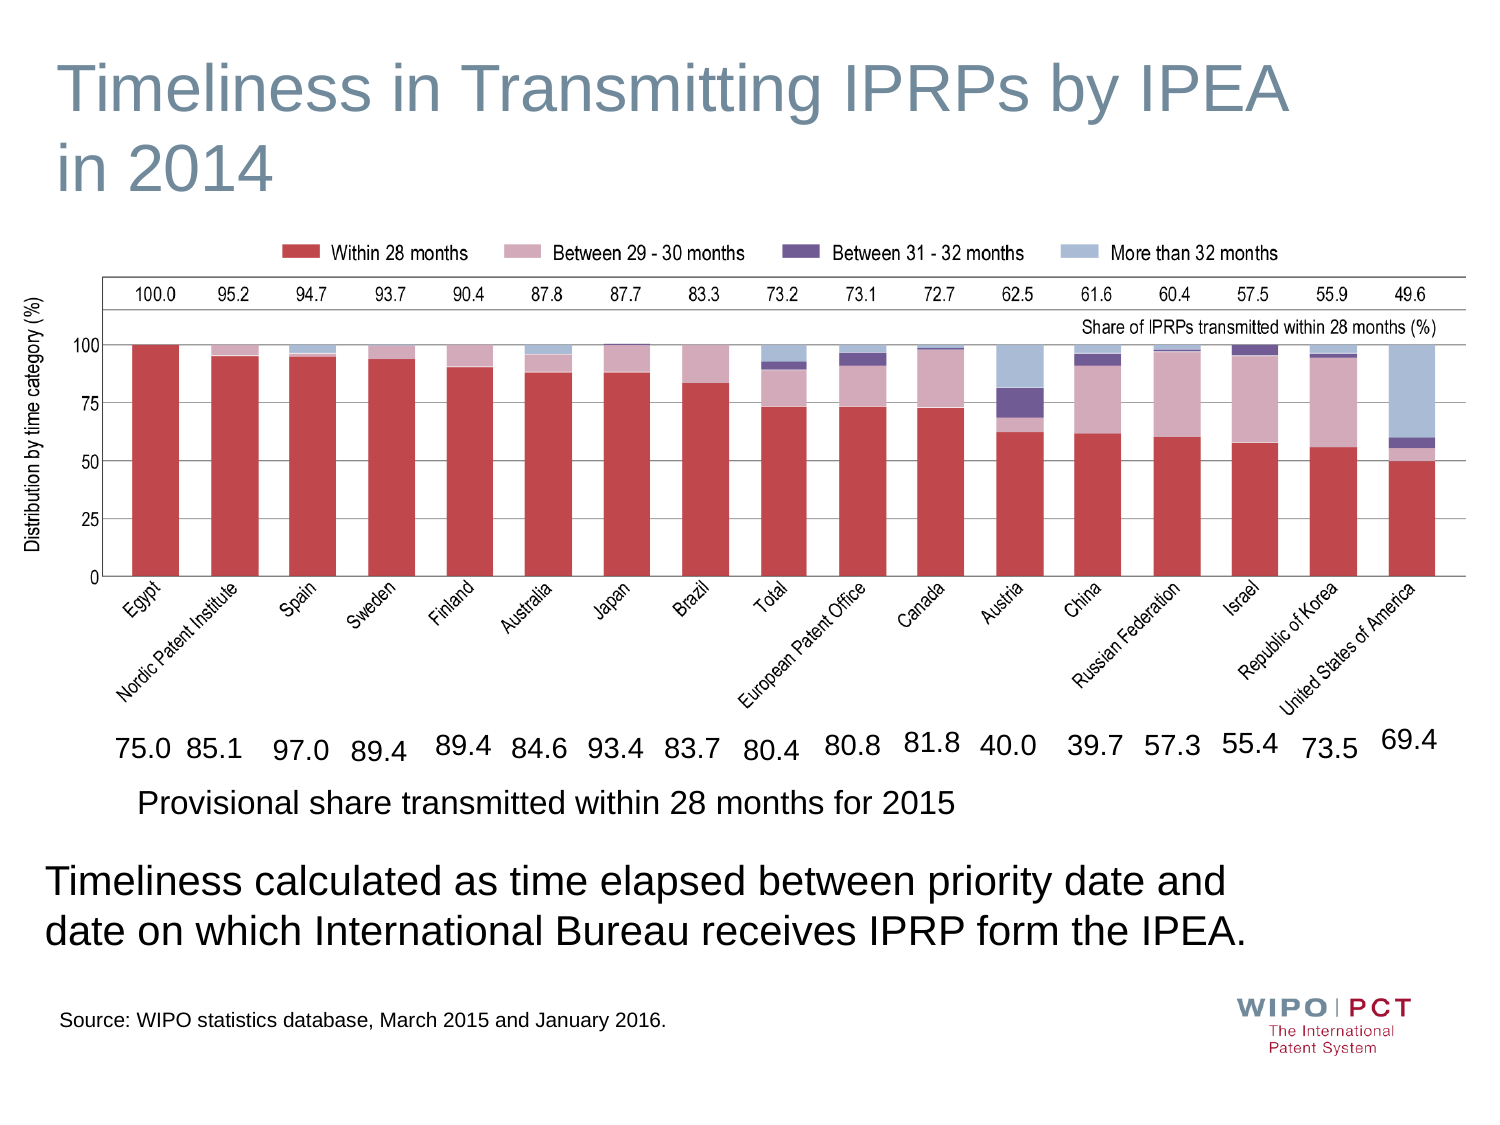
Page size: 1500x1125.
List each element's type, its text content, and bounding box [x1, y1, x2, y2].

text_box Source: WIPO statistics database, March 2015 and January 2016. [44, 999, 1317, 1040]
title Timeliness in Transmitting IPRPs by IPEA in 2014 [41, 30, 1371, 219]
text_box Timeliness calculated as time elapsed between priority date and date on which International Bureau receives IPRP form the IPEA. [29, 846, 1317, 962]
picture [0, 0, 1500, 1125]
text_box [99, 712, 1454, 830]
